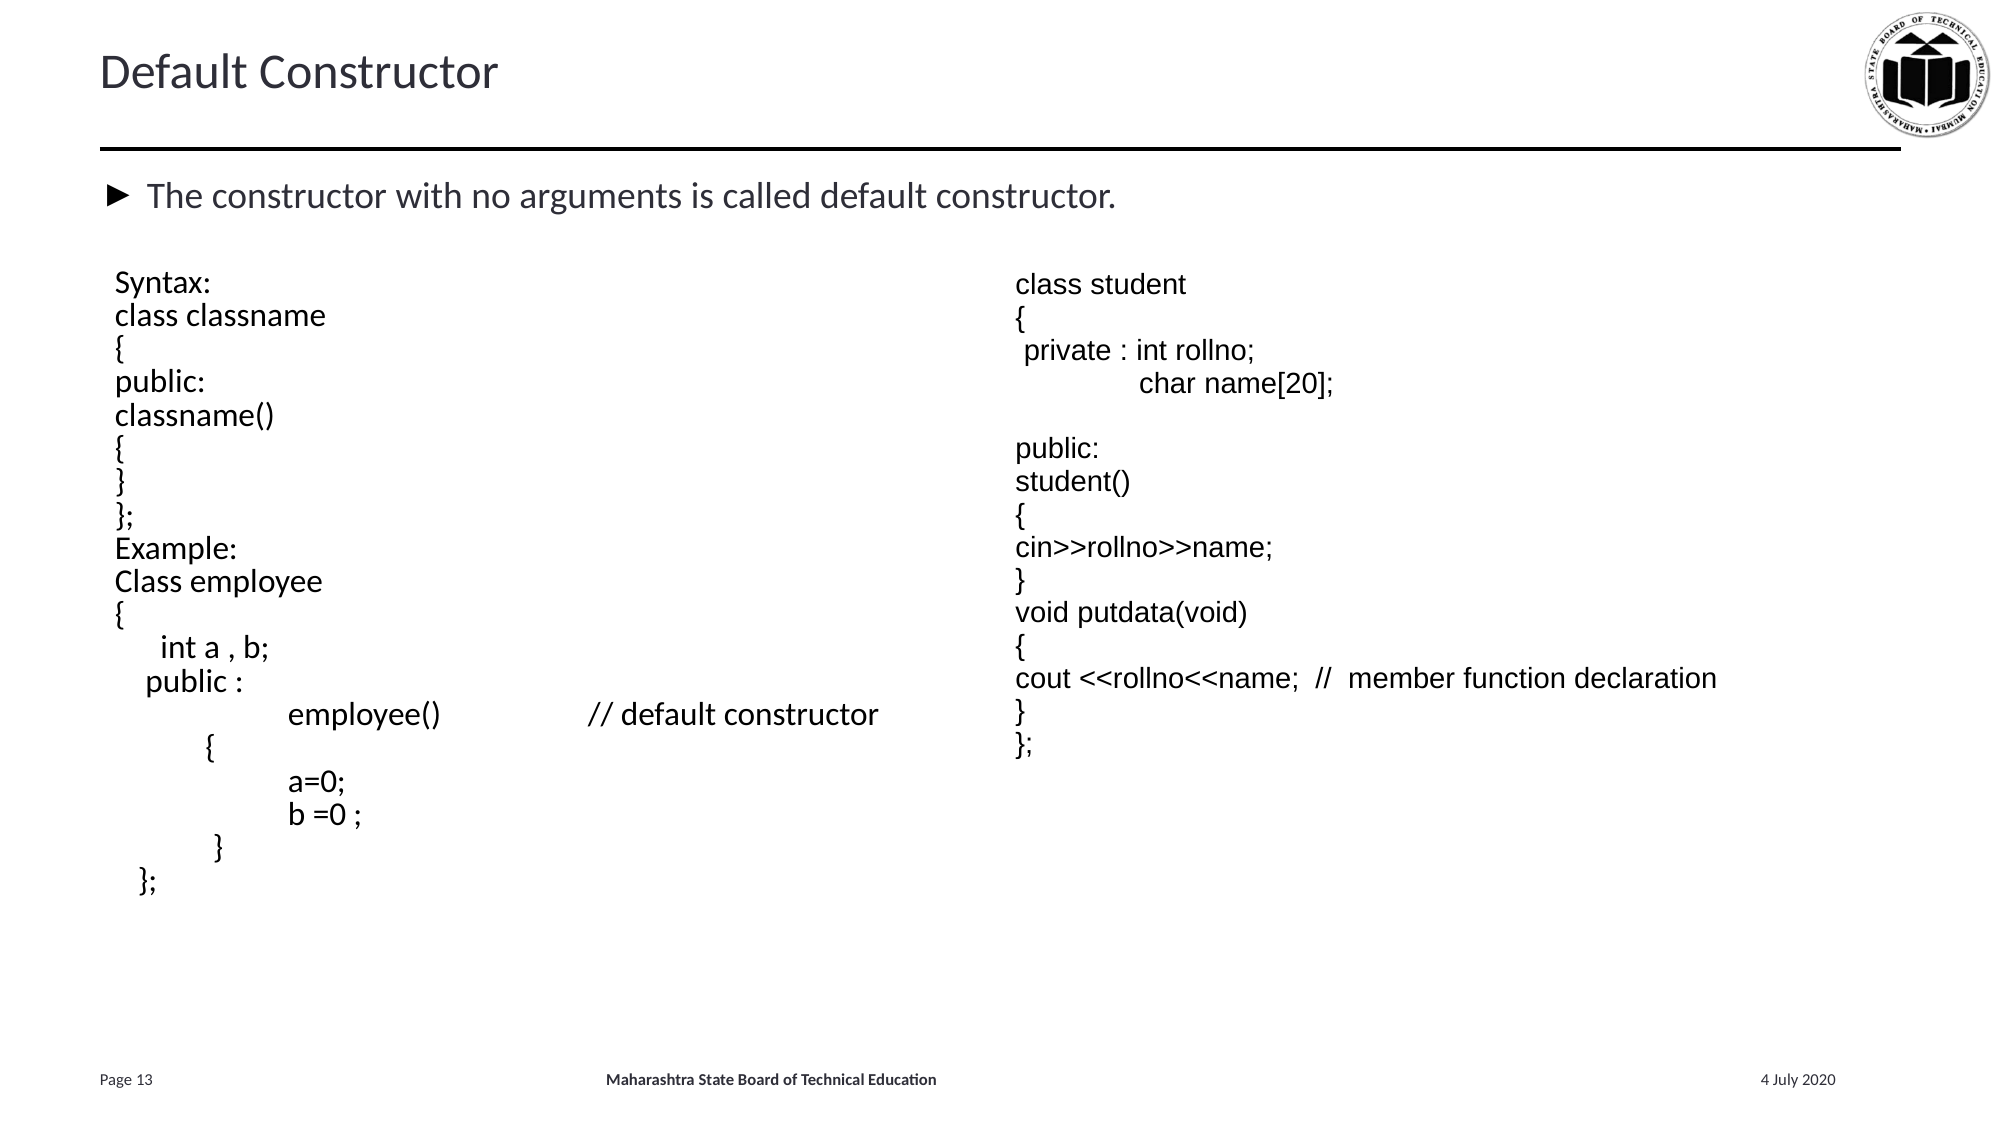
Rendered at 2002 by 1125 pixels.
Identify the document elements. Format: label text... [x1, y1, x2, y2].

picture [1852, 0, 2001, 149]
table_header Syntax: class classname { public: classname() { } }; Example: Class employee { int a , b; public : employee() // default constructor { a=0; b =0 ; } }; [100, 261, 1000, 1052]
list The constructor with no arguments is called default constructor. [100, 170, 1901, 261]
title Default Constructor [100, 48, 1901, 146]
table_header class student { private : int rollno; char name[20]; public: student() { cin>>rollno>>name; } void putdata(void) { cout <<rollno<<name; // member function declaration } }; [1000, 261, 1901, 1052]
